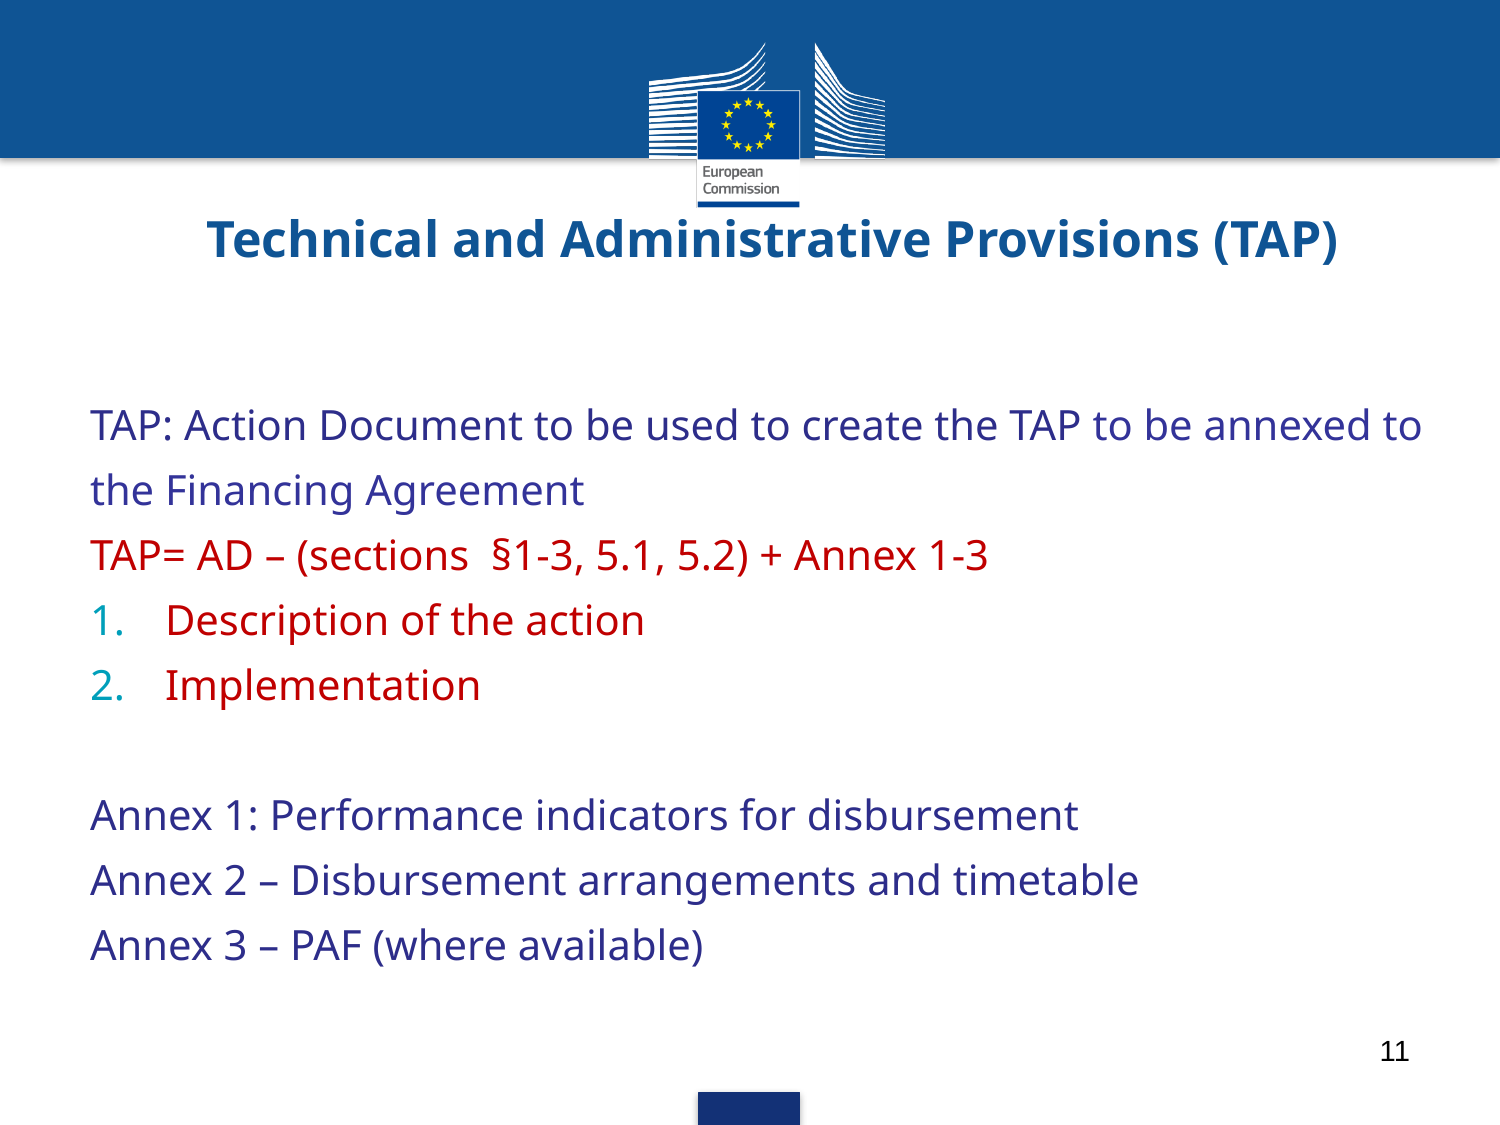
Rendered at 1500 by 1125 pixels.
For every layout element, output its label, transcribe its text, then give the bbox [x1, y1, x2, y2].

slide_number 11 [1074, 1024, 1426, 1103]
picture [649, 42, 885, 208]
list TAP: Action Document to be used to create the TAP to be annexed to the Financing Agreement TAP= AD – (sections §1-3, 5.1, 5.2) + Annex 1-3 Description of the action Implementation Annex 1: Performance indicators for disbursement Annex 2 – Disbursement arrangements and timetable Annex 3 – PAF (where available) [0, 326, 1500, 1083]
title Technical and Administrative Provisions (TAP) [0, 219, 1500, 315]
